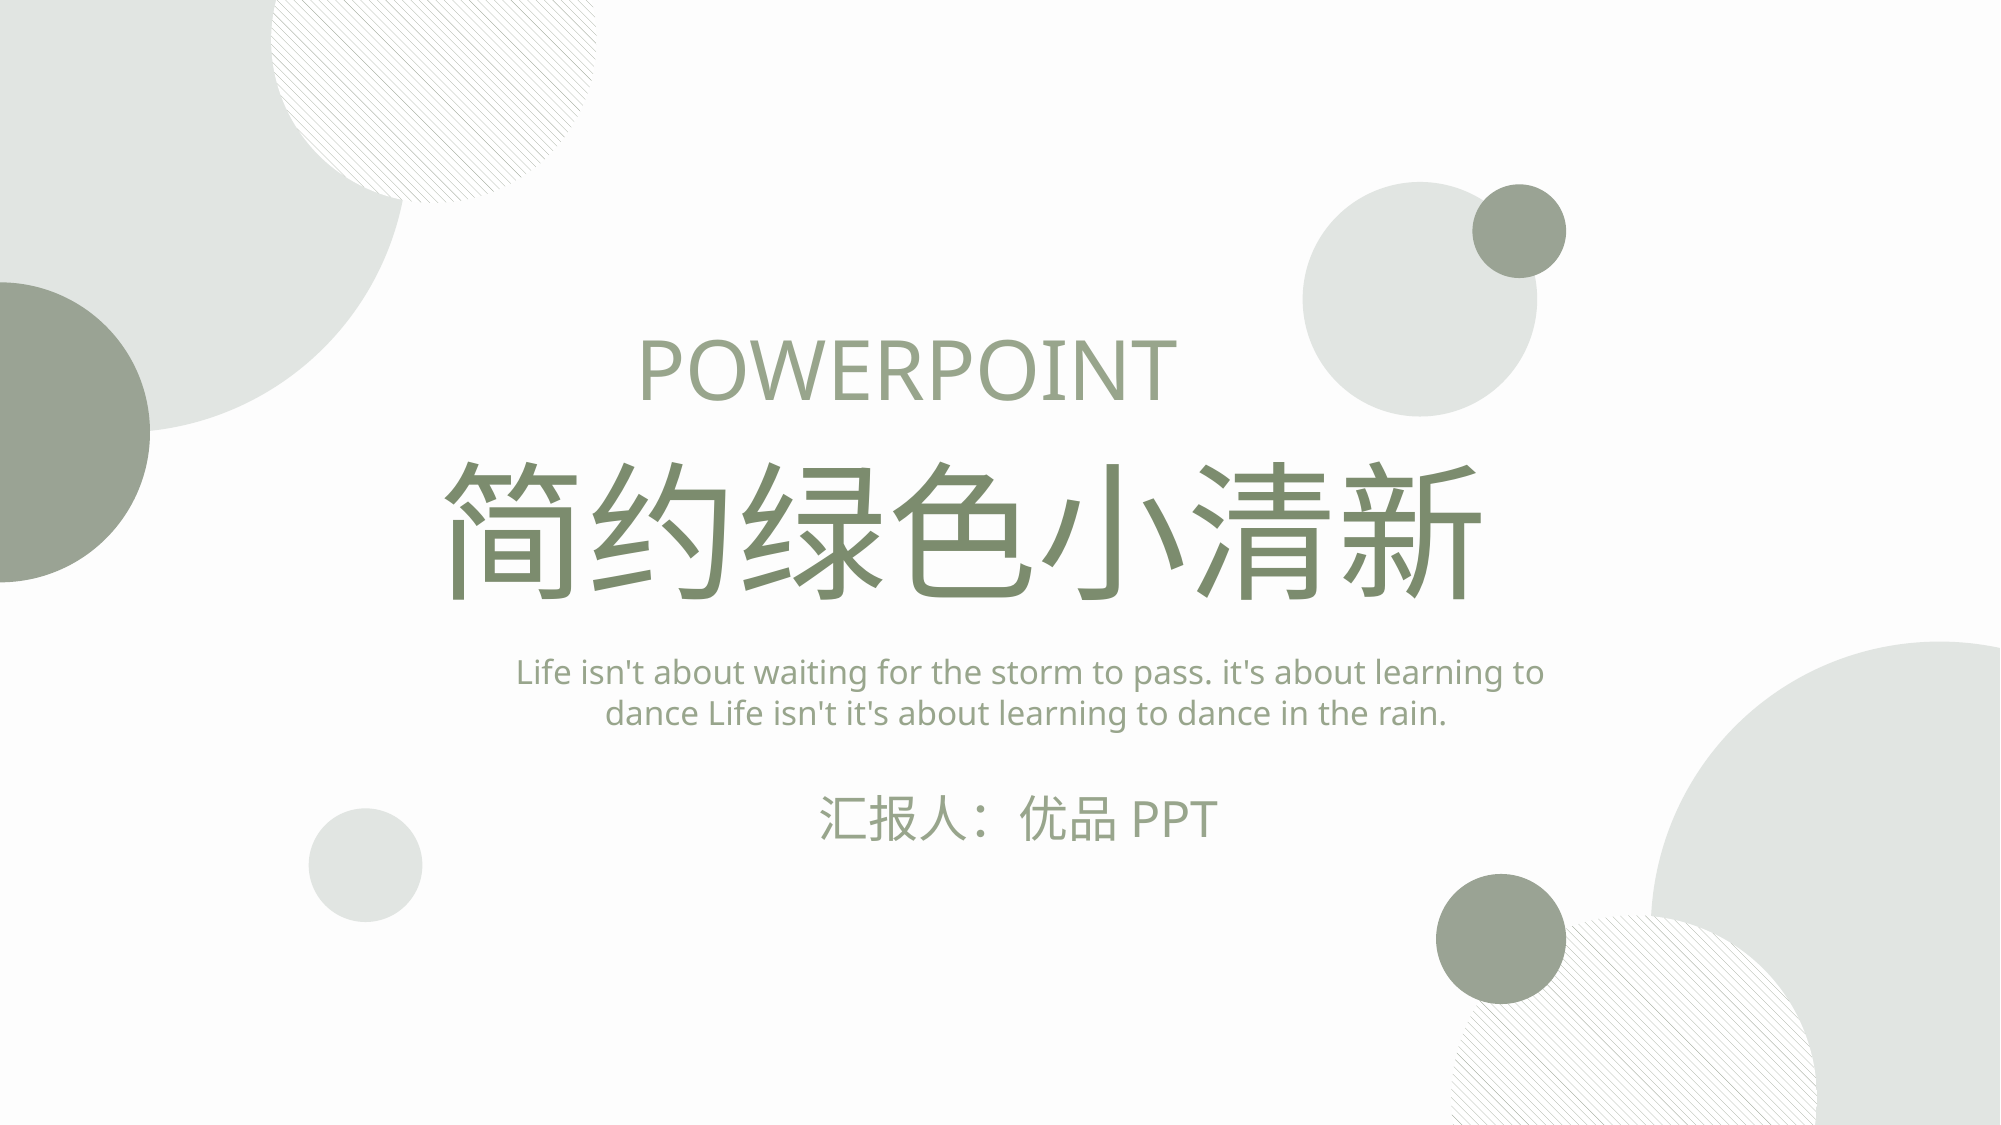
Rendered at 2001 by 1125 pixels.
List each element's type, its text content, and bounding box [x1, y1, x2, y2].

text_box [1650, 640, 2000, 1125]
text_box [1450, 914, 1818, 1125]
text_box POWERPOINT [620, 309, 1464, 425]
text_box [307, 807, 424, 924]
text_box [270, 0, 598, 204]
text_box [0, 0, 404, 432]
text_box Life isn't about waiting for the storm to pass. it's about learning to dance Life isn't it's about learning to dance in the rain. [487, 644, 1567, 739]
text_box 汇报人：优品PPT [792, 780, 1244, 856]
text_box [0, 281, 152, 584]
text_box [1302, 181, 1567, 417]
text_box [1435, 872, 1568, 1006]
text_box 简约绿色小清新 [422, 430, 1600, 626]
